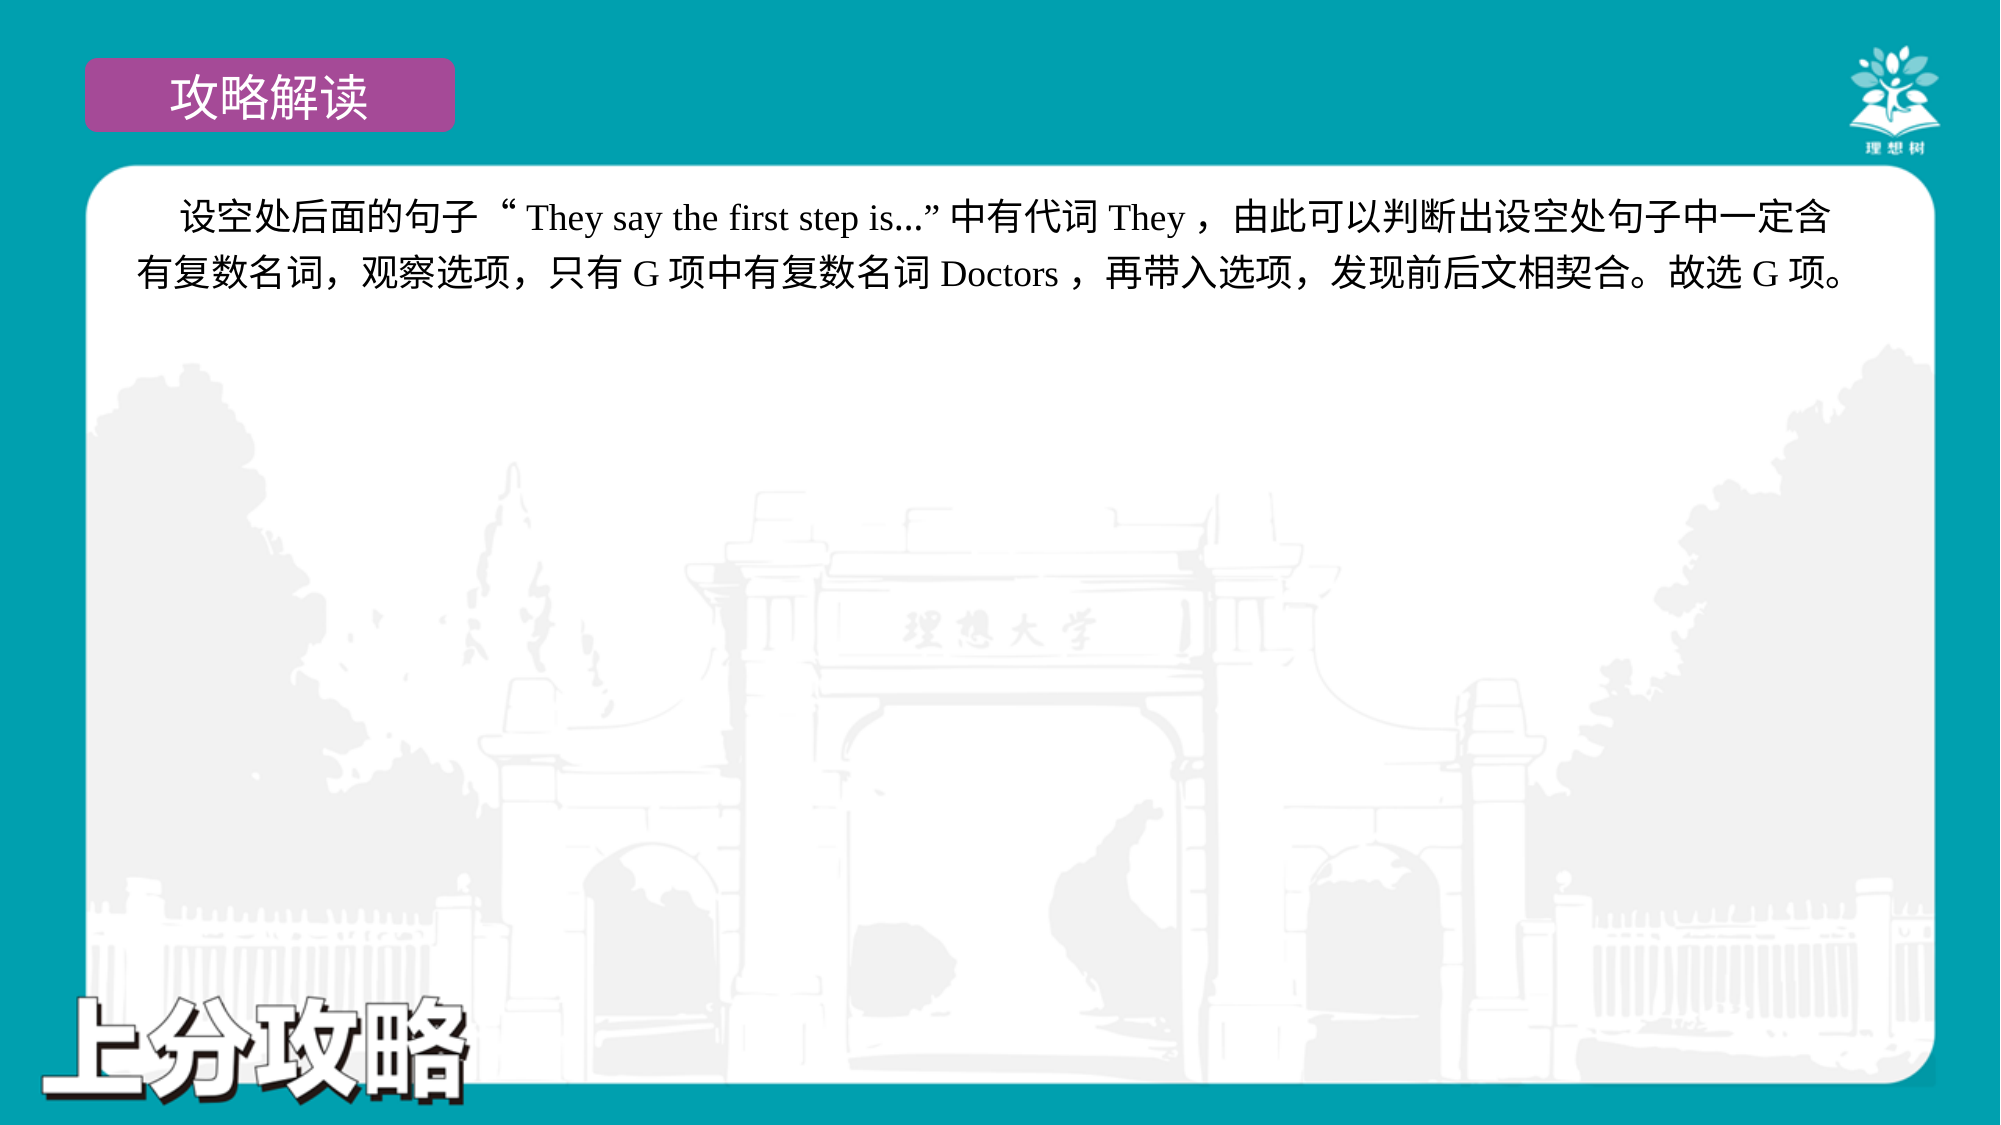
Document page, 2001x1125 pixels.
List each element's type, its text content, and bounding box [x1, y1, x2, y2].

picture [0, 0, 2000, 1125]
text_box 设空处后面的句子“They say the first step is…”中有代词They，由此可以判断出设空处句子中一定含 有复数名词，观察选项，只有G项中有复数名词Doctors，再带入选项，发现前后文相契合。故选G项。 [136, 176, 1865, 290]
